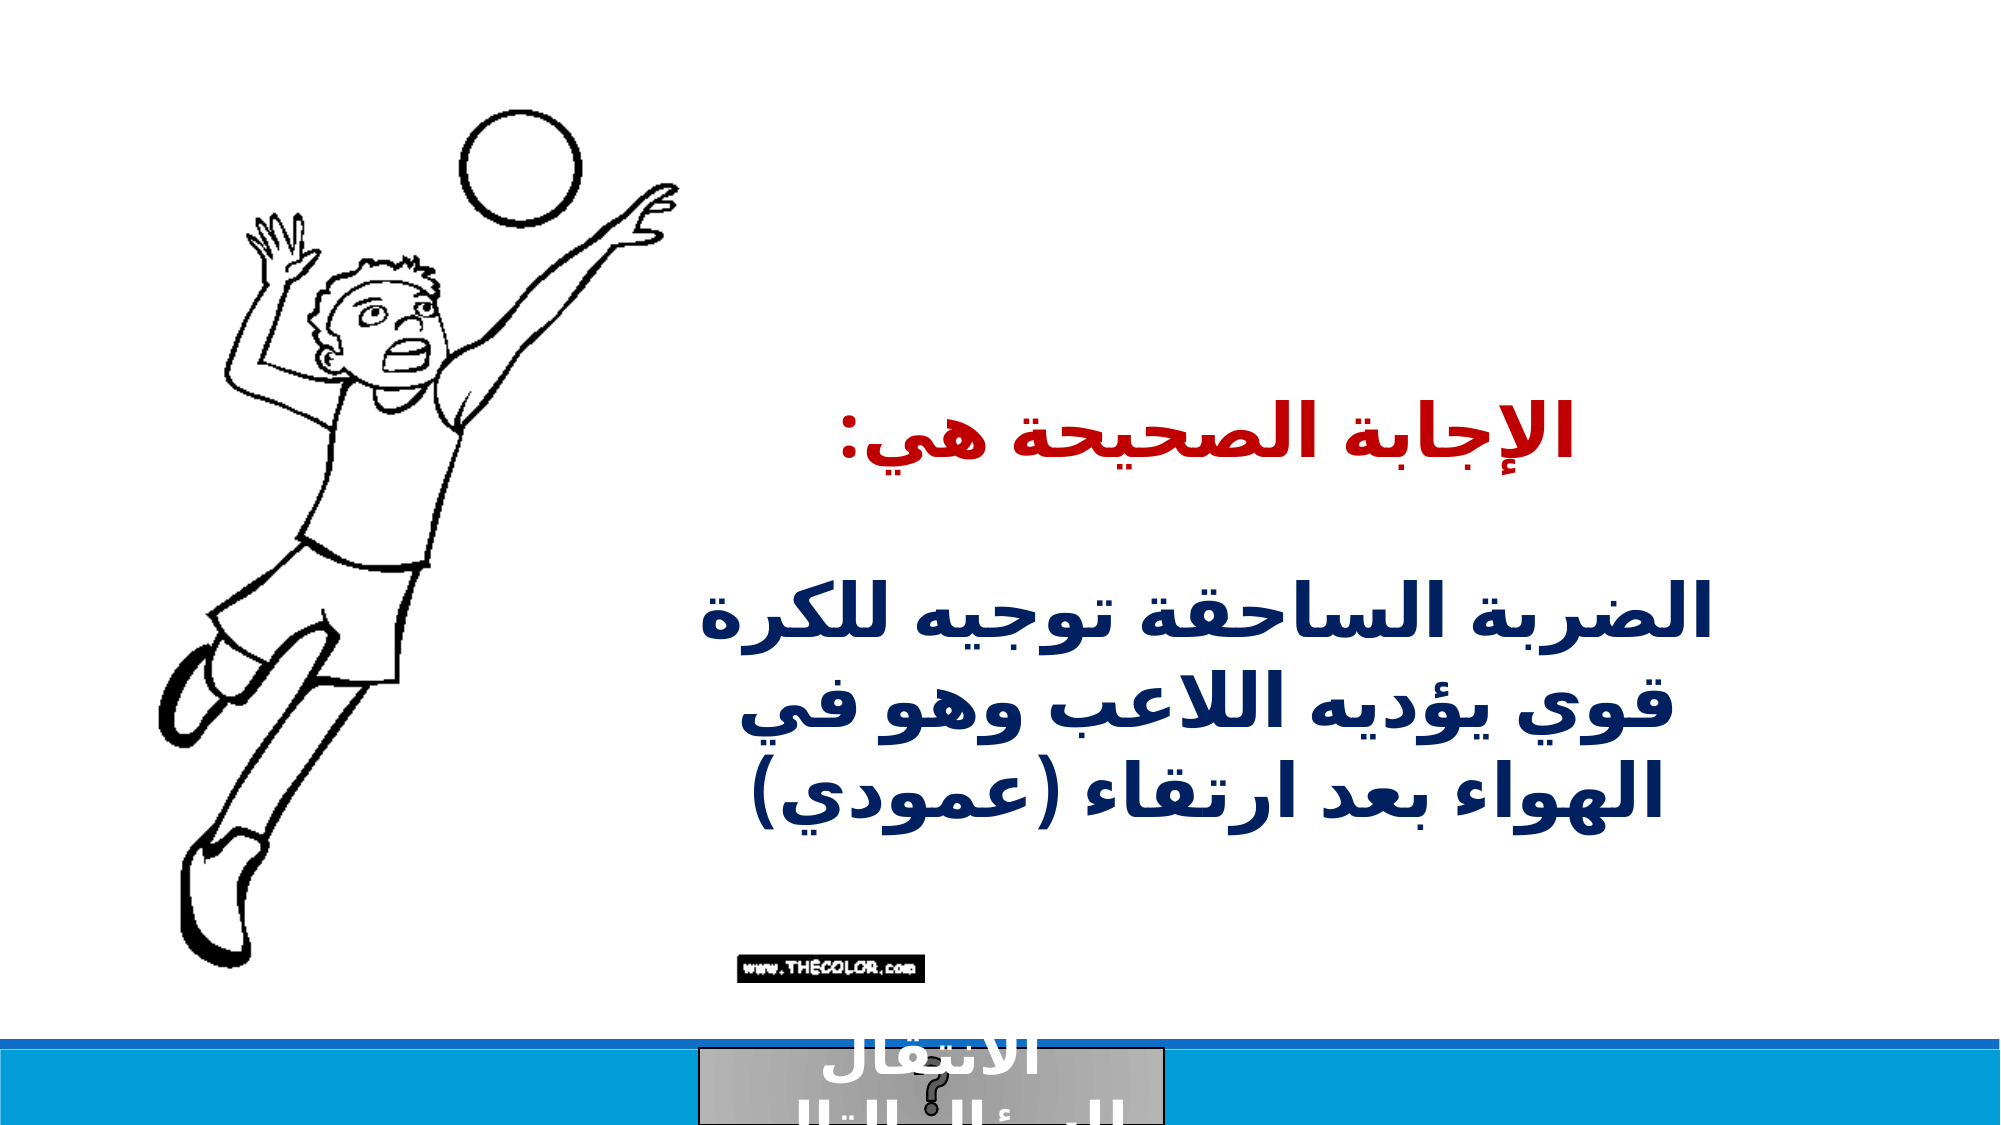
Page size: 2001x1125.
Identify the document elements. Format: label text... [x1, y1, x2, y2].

text_box الانتقال للسؤال التالي [698, 1047, 1165, 1125]
picture [58, 98, 926, 983]
text_box الإجابة الصحيحة هي: الضربة الساحقة توجيه للكرة قوي يؤديه اللاعب وهو في الهواء بعد ارتقاء (عمودي) [934, 374, 1752, 840]
